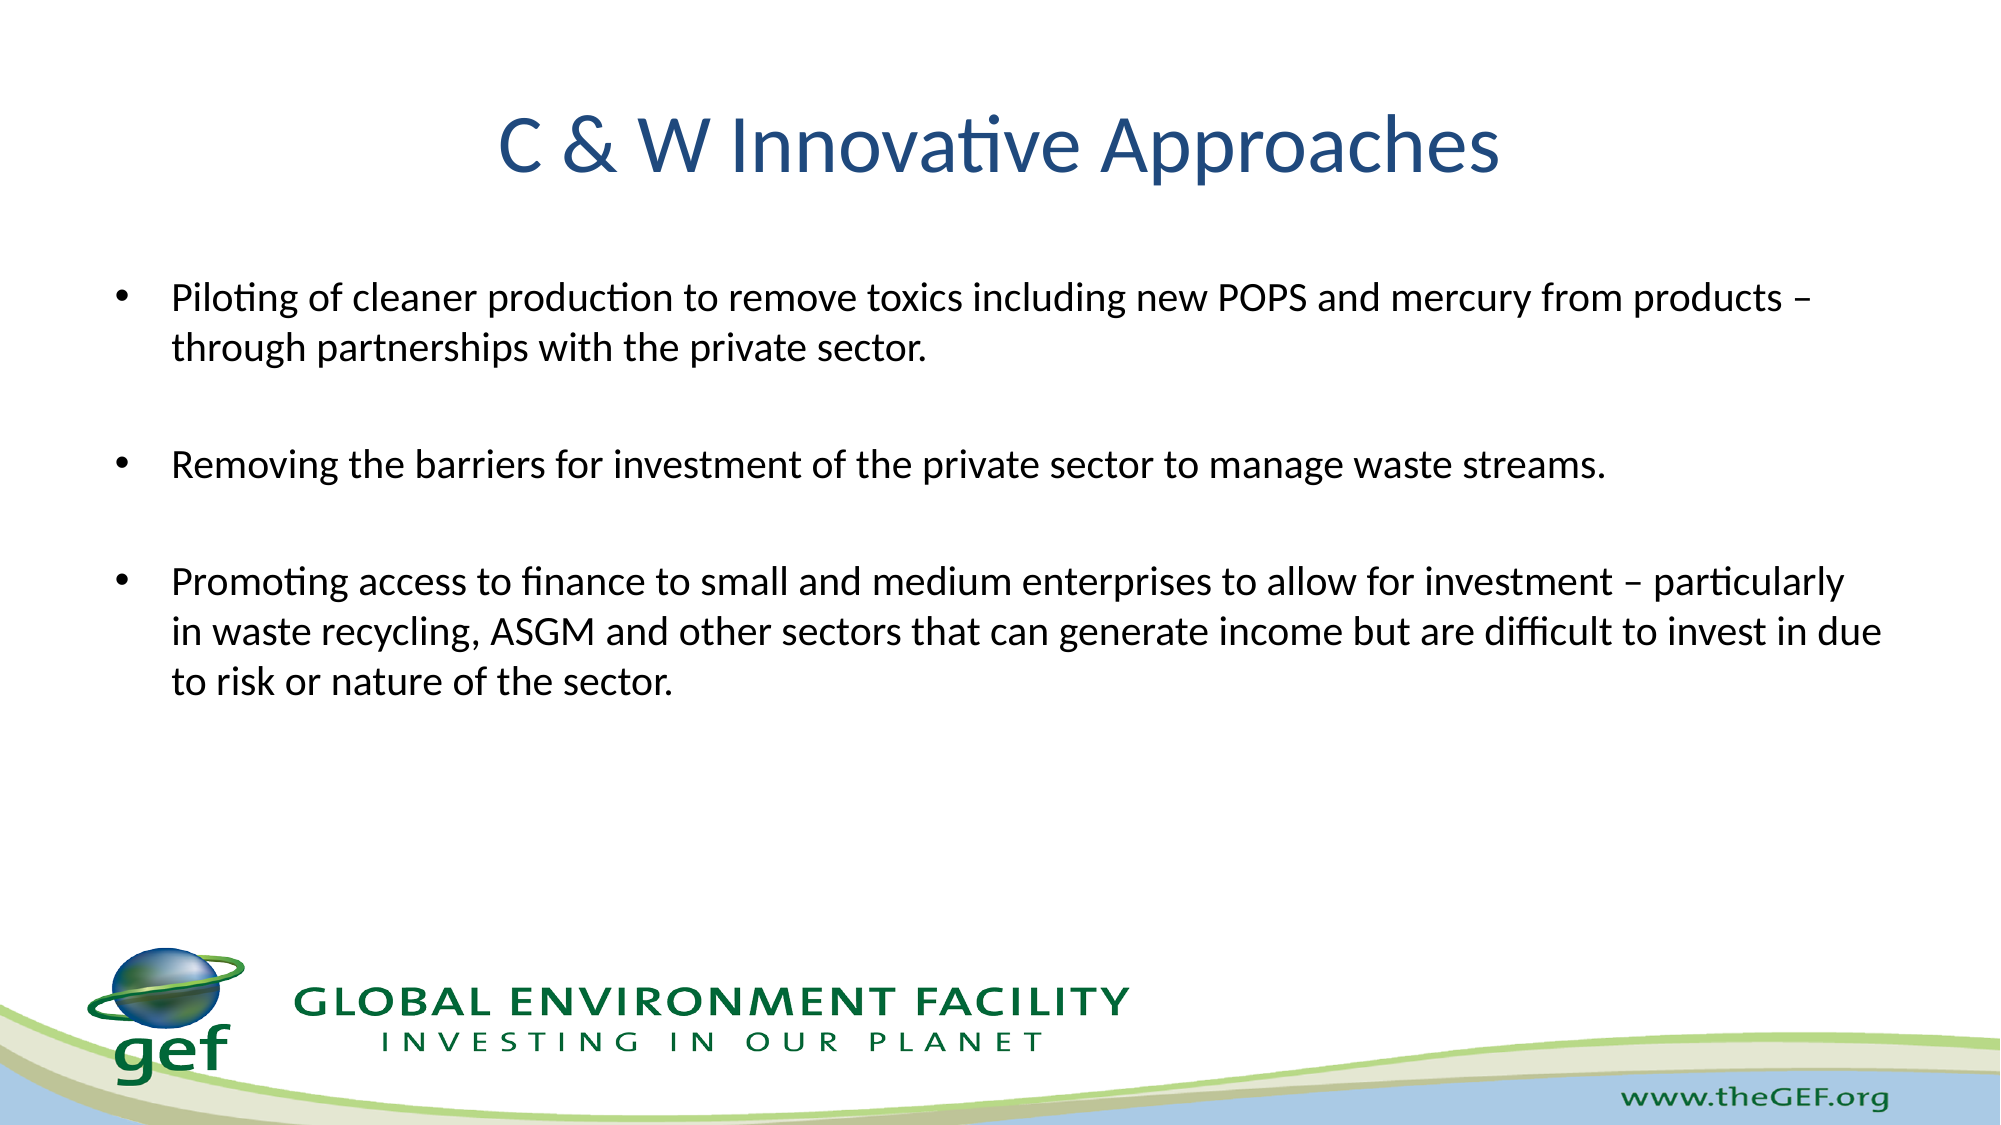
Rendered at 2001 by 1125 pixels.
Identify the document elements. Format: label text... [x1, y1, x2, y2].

list Piloting of cleaner production to remove toxics including new POPS and mercury from products – through partnerships with the private sector. Removing the barriers for investment of the private sector to manage waste streams. Promoting access to finance to small and medium enterprises to allow for investment – particularly in waste recycling, ASGM and other sectors that can generate income but are difficult to invest in due to risk or nature of the sector. [99, 262, 1901, 1006]
picture [0, 920, 2000, 1125]
title C & W Innovative Approaches [99, 44, 1901, 233]
